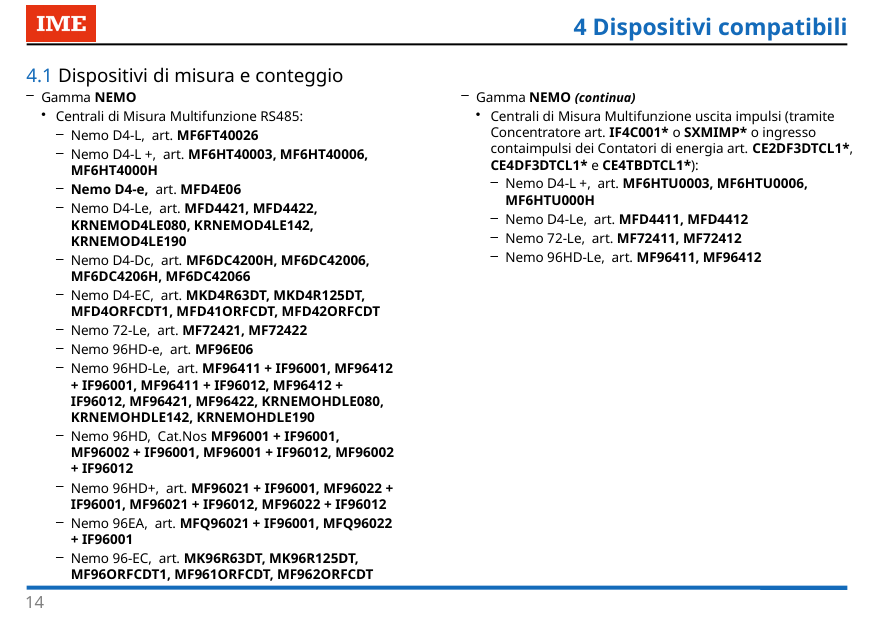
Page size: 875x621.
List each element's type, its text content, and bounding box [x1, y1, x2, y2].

text_box Gamma NEMO (continua) Centrali di Misura Multifunzione uscita impulsi (tramite Concentratore art. IF4C001* o SXMIMP* o ingresso contaimpulsi dei Contatori di energia art. CE2DF3DTCL1*, CE4DF3DTCL1* e CE4TBDTCL1*): Nemo D4-L +, art. MF6HTU0003, MF6HTU0006, MF6HTU000H Nemo D4-Le, art. MFD4411, MFD4412 Nemo 72-Le, art. MF72411, MF72412 Nemo 96HD-Le, art. MF96411, MF96412 [461, 56, 857, 573]
text_box 4.1 Dispositivi di misura e conteggio Gamma NEMO Centrali di Misura Multifunzione RS485: Nemo D4-L, art. MF6FT40026 Nemo D4-L +, art. MF6HT40003, MF6HT40006, MF6HT4000H Nemo D4-e, art. MFD4E06 Nemo D4-Le, art. MFD4421, MFD4422, KRNEMOD4LE080, KRNEMOD4LE142, KRNEMOD4LE190 Nemo D4-Dc, art. MF6DC4200H, MF6DC42006, MF6DC4206H, MF6DC42066 Nemo D4-EC, art. MKD4R63DT, MKD4R125DT, MFD4ORFCDT1, MFD41ORFCDT, MFD42ORFCDT Nemo 72-Le, art. MF72421, MF72422 Nemo 96HD-e, art. MF96E06 Nemo 96HD-Le, art. MF96411 + IF96001, MF96412 + IF96001, MF96411 + IF96012, MF96412 + IF96012, MF96421, MF96422, KRNEMOHDLE080, KRNEMOHDLE142, KRNEMOHDLE190 Nemo 96HD, Cat.Nos MF96001 + IF96001, MF96002 + IF96001, MF96001 + IF96012, MF96002 + IF96012 Nemo 96HD+, art. MF96021 + IF96001, MF96022 + IF96001, MF96021 + IF96012, MF96022 + IF96012 Nemo 96EA, art. MFQ96021 + IF96001, MFQ96022 + IF96001 Nemo 96-EC, art. MK96R63DT, MK96R125DT, MF96ORFCDT1, MF961ORFCDT, MF962ORFCDT [26, 56, 411, 574]
text_box 4 Dispositivi compatibili [538, 5, 863, 48]
picture [26, 5, 96, 42]
